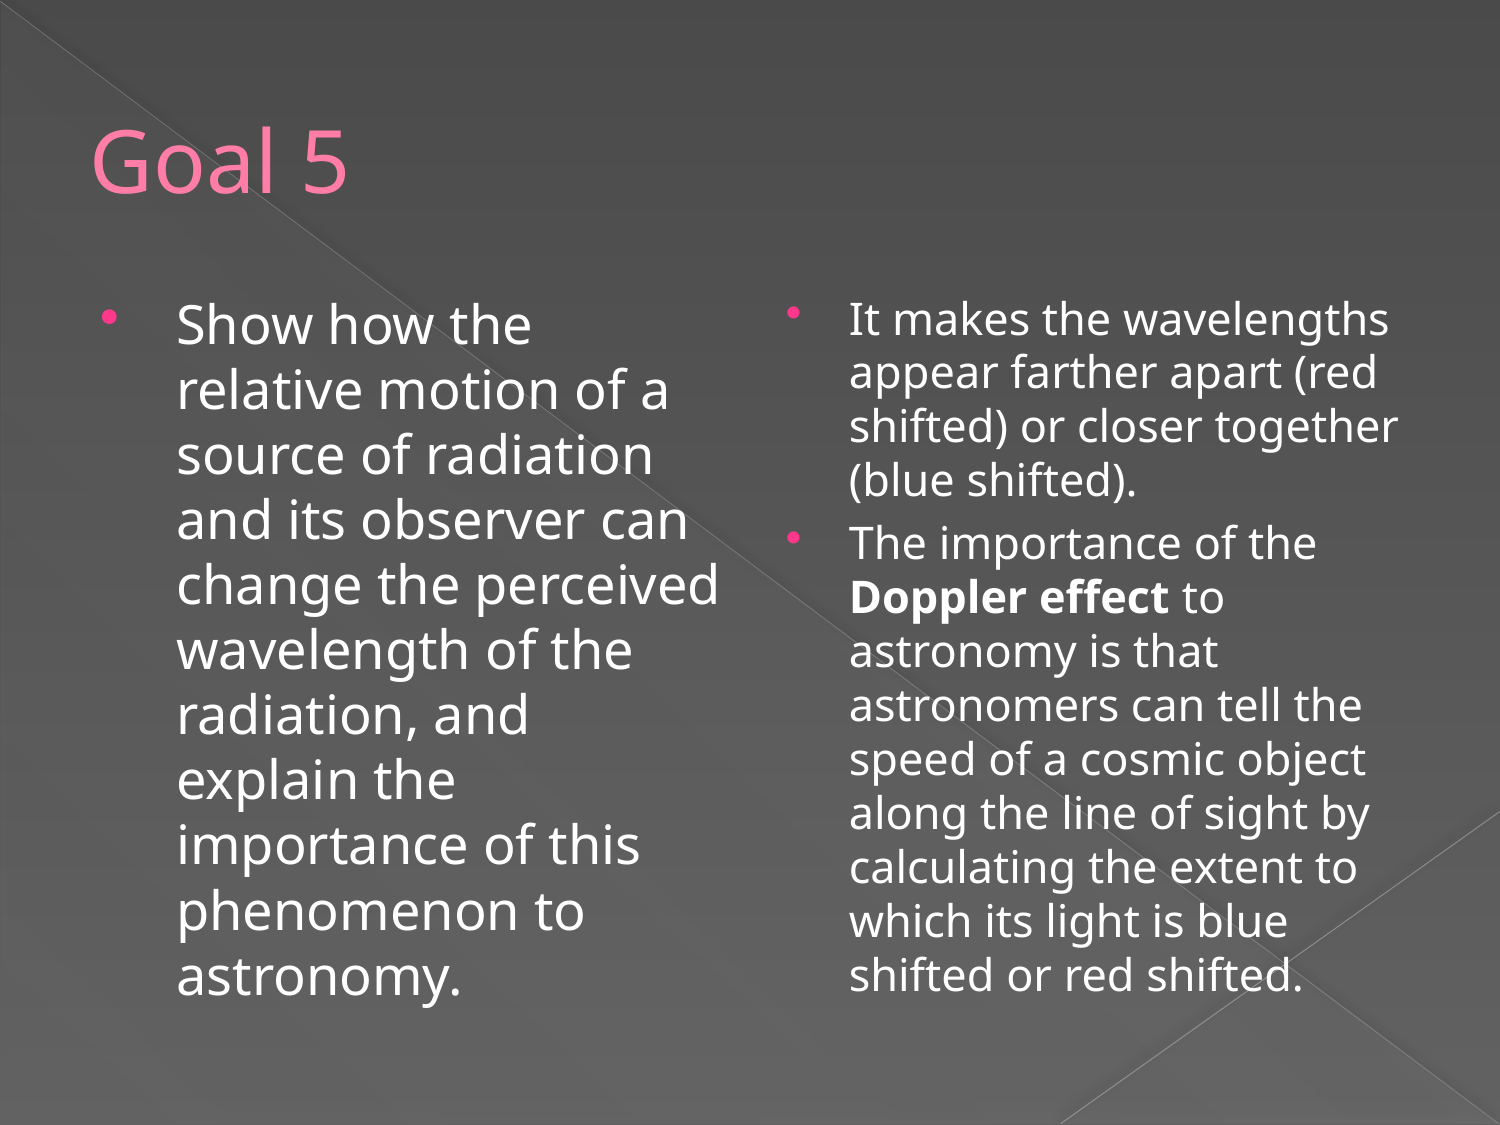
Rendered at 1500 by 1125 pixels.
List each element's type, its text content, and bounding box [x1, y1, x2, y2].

list It makes the wavelengths appear farther apart (red shifted) or closer together (blue shifted). The importance of the Doppler effect to astronomy is that astronomers can tell the speed of a cosmic object along the line of sight by calculating the extent to which its light is blue shifted or red shifted. [762, 282, 1425, 1025]
title Goal 5 [75, 43, 1425, 274]
list Show how the relative motion of a source of radiation and its observer can change the perceived wavelength of the radiation, and explain the importance of this phenomenon to astronomy. [75, 282, 738, 1025]
